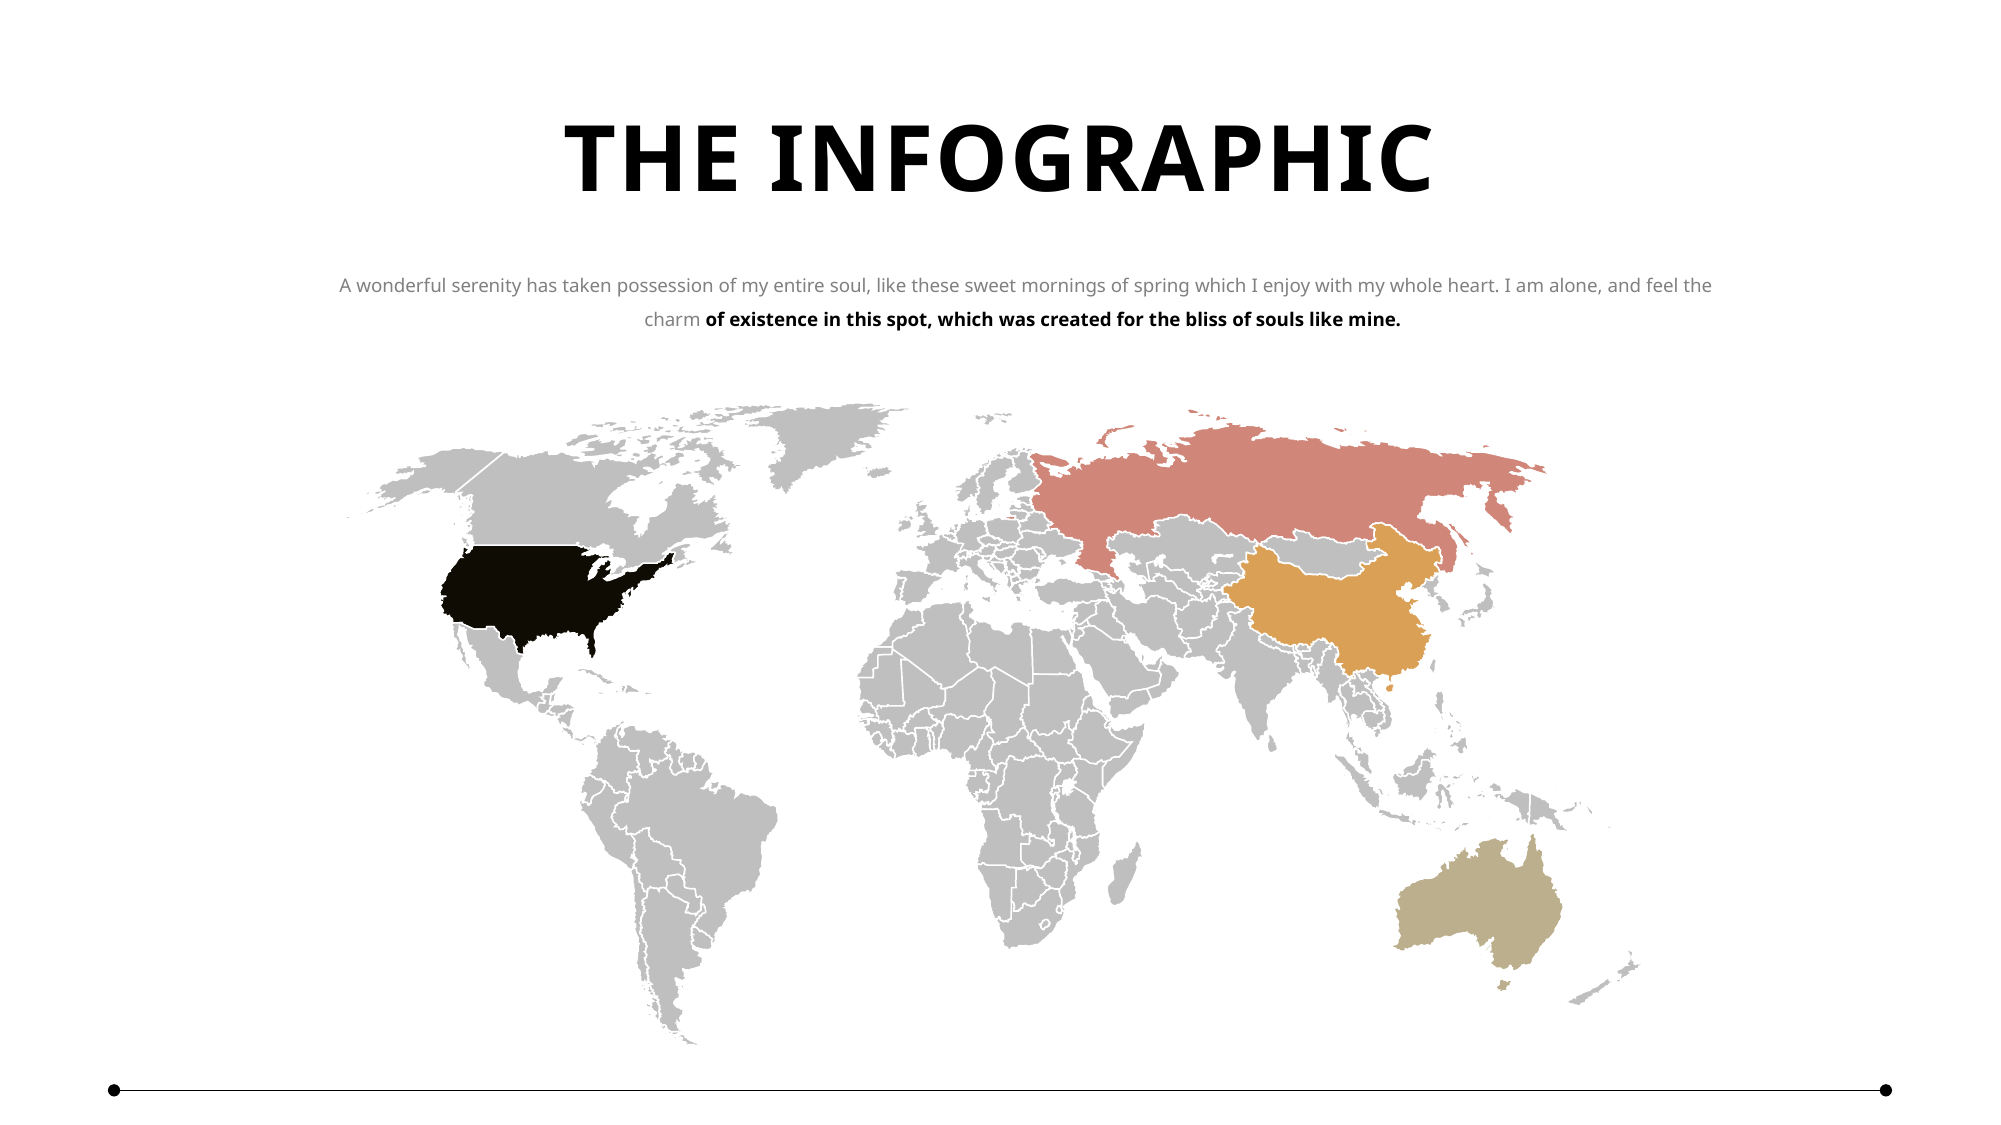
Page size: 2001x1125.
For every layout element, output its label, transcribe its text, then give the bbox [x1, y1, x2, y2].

text_box A wonderful serenity has taken possession of my entire soul, like these sweet mornings of spring which I enjoy with my whole heart. I am alone, and feel the charm of existence in this spot, which was created for the bliss of souls like mine. [314, 255, 1736, 338]
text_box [318, 402, 1642, 1049]
text_box THE INFOGRAPHIC [548, 92, 1452, 217]
